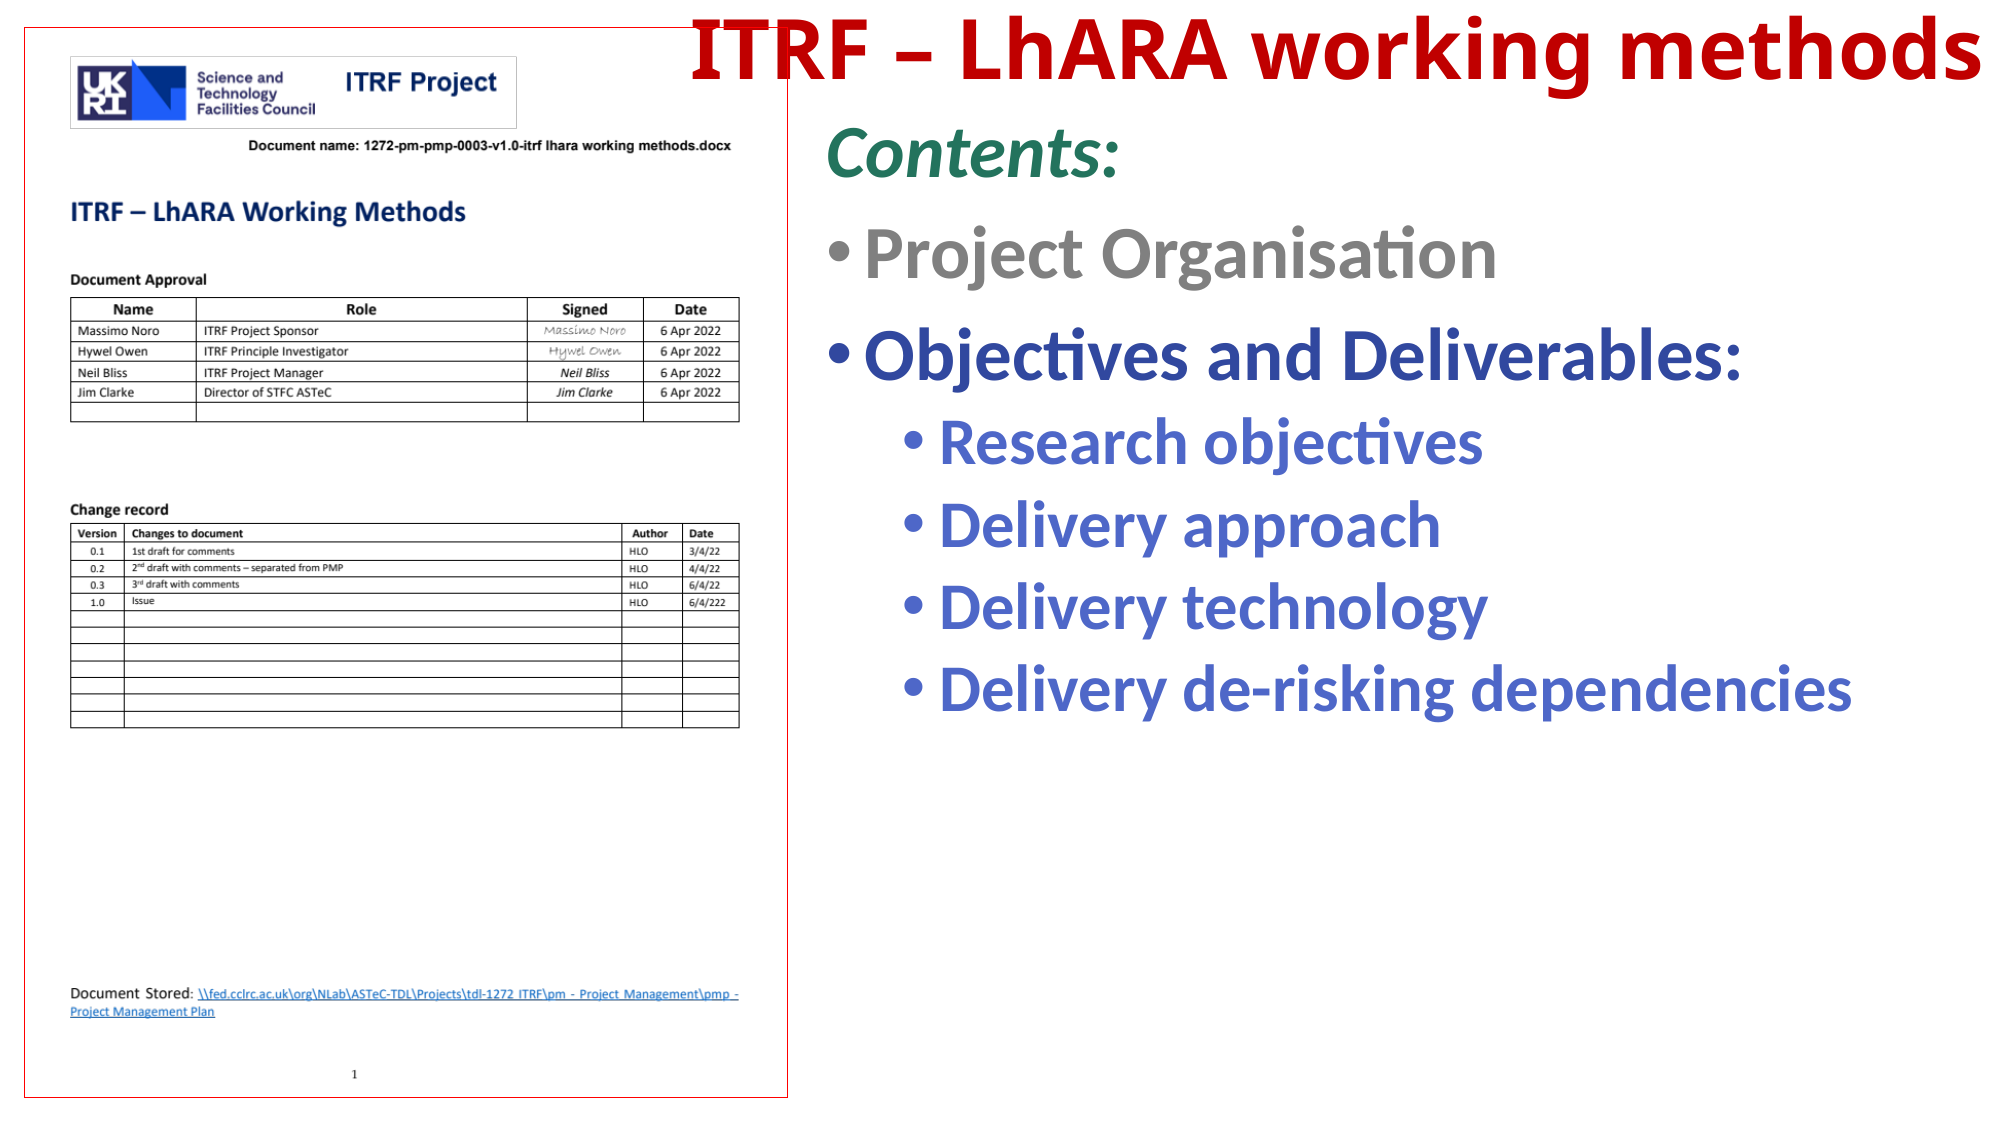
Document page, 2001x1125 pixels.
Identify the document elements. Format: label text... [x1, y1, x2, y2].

title ITRF – LhARA working methods [0, 0, 2000, 105]
picture [24, 27, 788, 1098]
list Contents: Project Organisation Objectives and Deliverables: Research objectives Delivery approach Delivery technology Delivery de-risking dependencies [811, 104, 2000, 1124]
